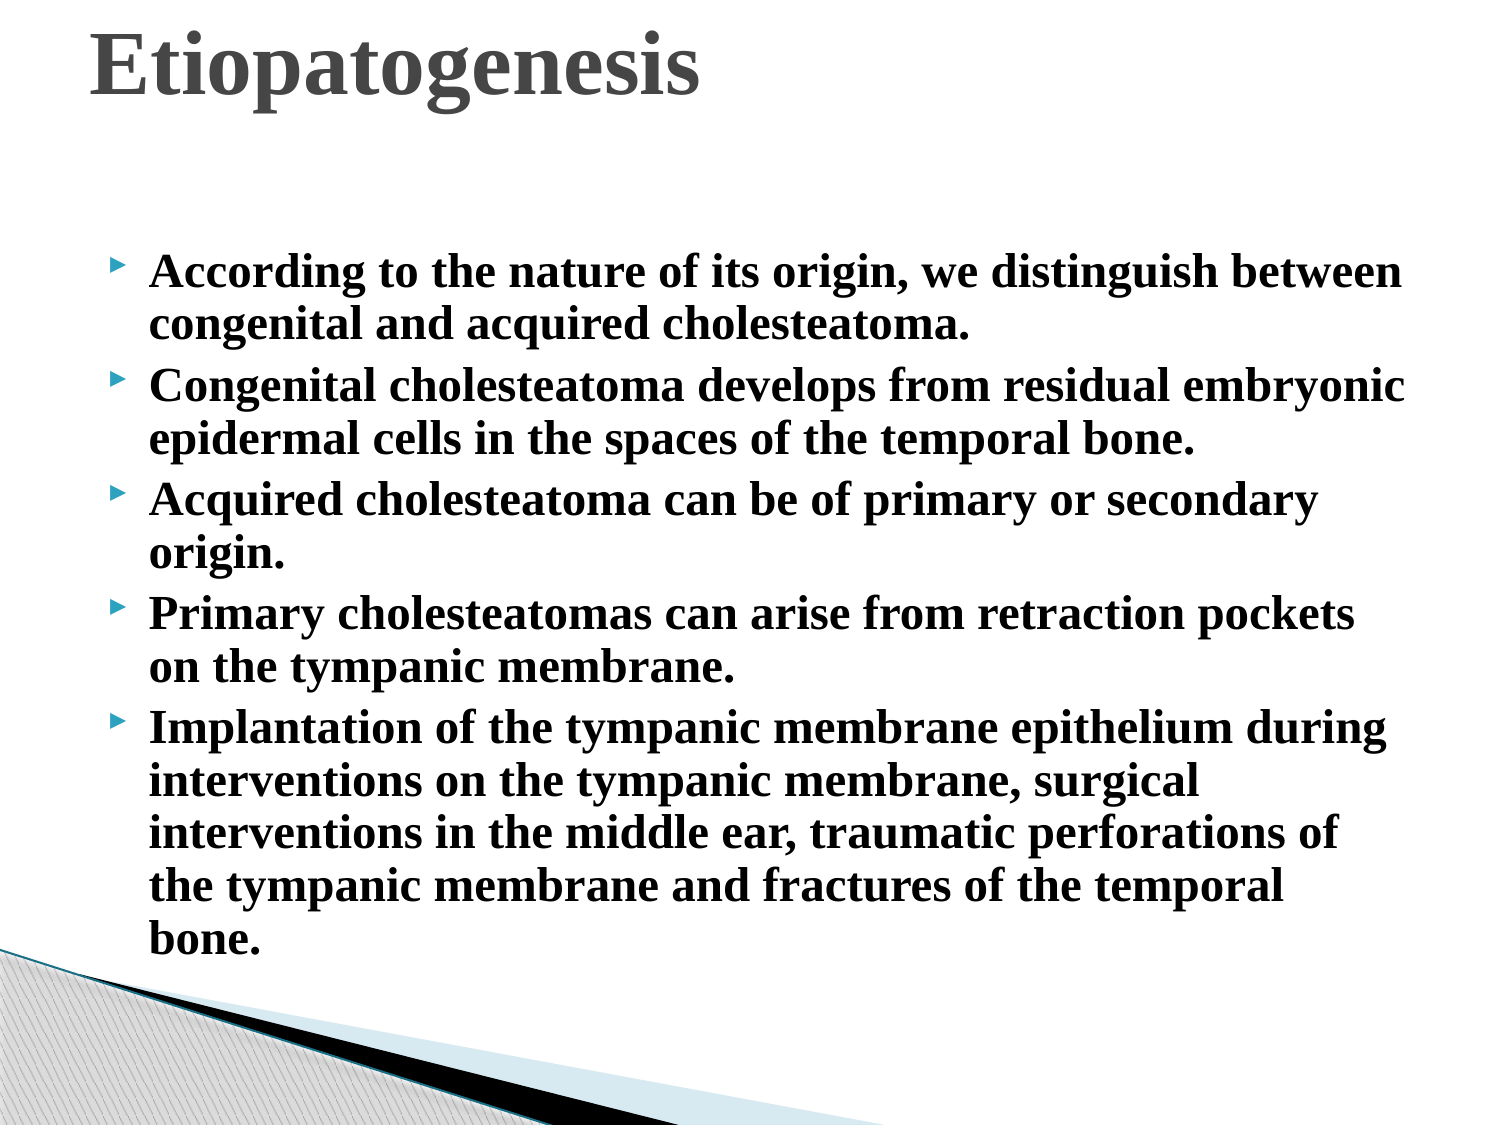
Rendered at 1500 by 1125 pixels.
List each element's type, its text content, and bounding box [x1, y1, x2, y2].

title Etiopatogenesis [75, 0, 1425, 225]
list According to the nature of its origin, we distinguish between congenital and acquired cholesteatoma. Congenital cholesteatoma develops from residual embryonic epidermal cells in the spaces of the temporal bone. Acquired cholesteatoma can be of primary or secondary origin. Primary cholesteatomas can arise from retraction pockets on the tympanic membrane. Implantation of the tympanic membrane epithelium during interventions on the tympanic membrane, surgical interventions in the middle ear, traumatic perforations of the tympanic membrane and fractures of the temporal bone. [75, 237, 1425, 1025]
